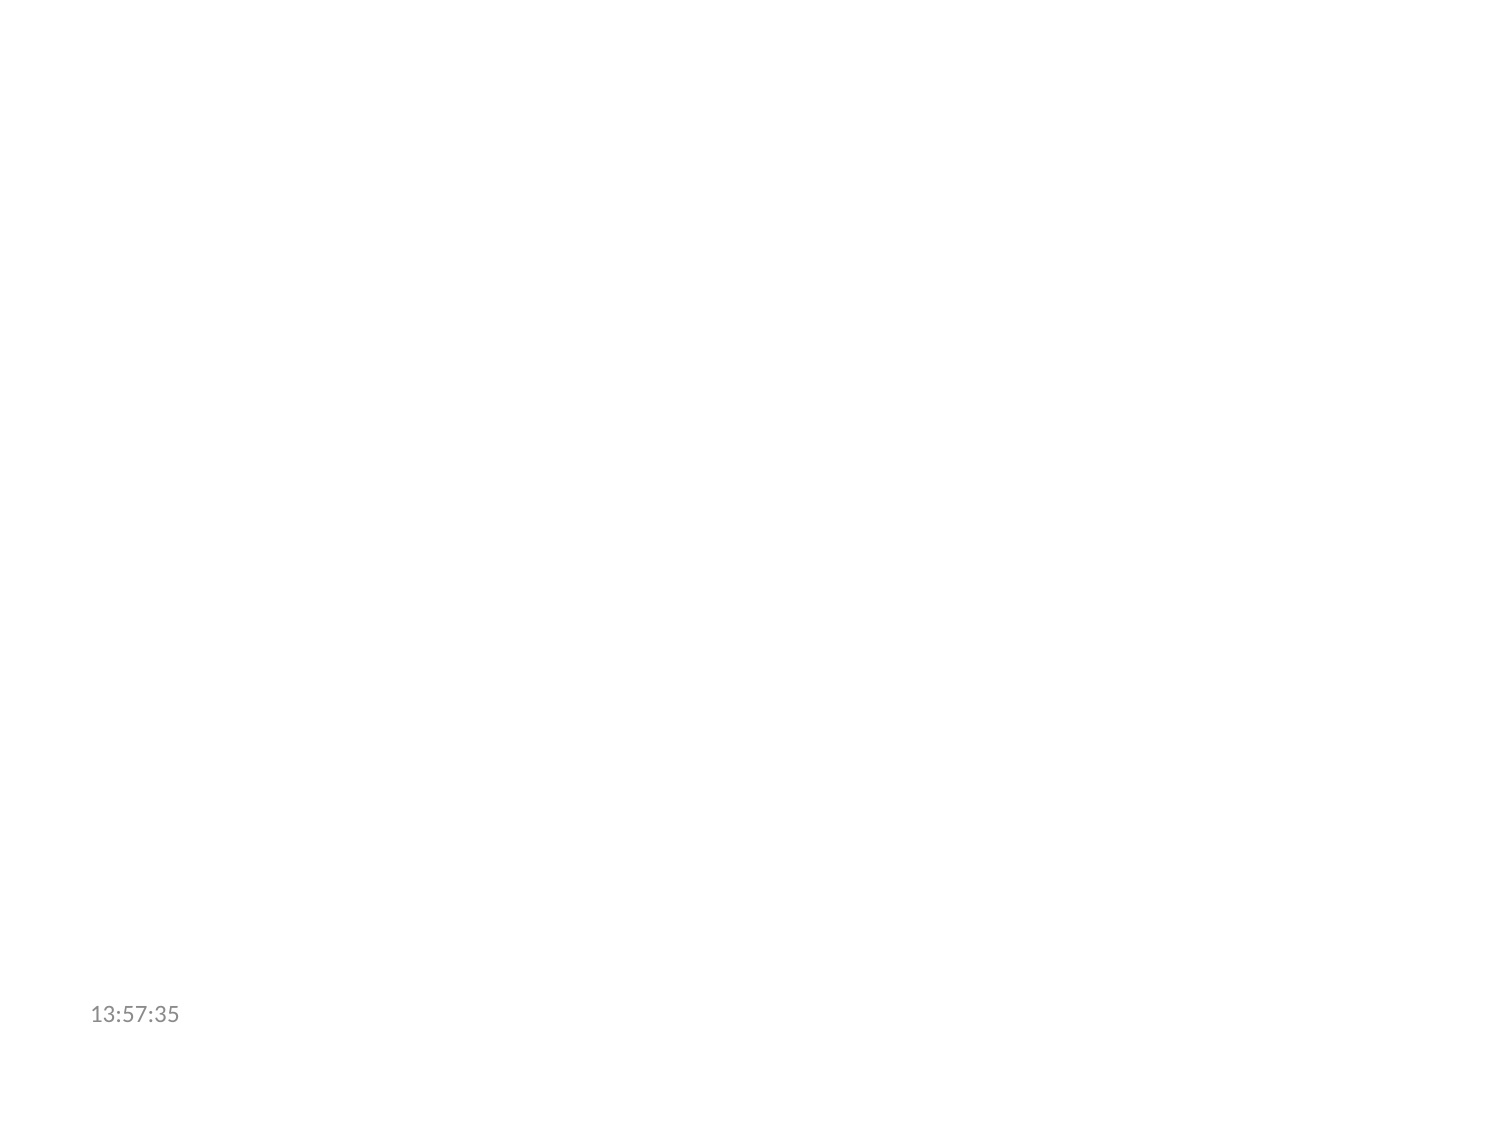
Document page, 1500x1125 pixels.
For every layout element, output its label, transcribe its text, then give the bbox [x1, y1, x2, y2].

text_box 15:35:09 [75, 982, 425, 1043]
